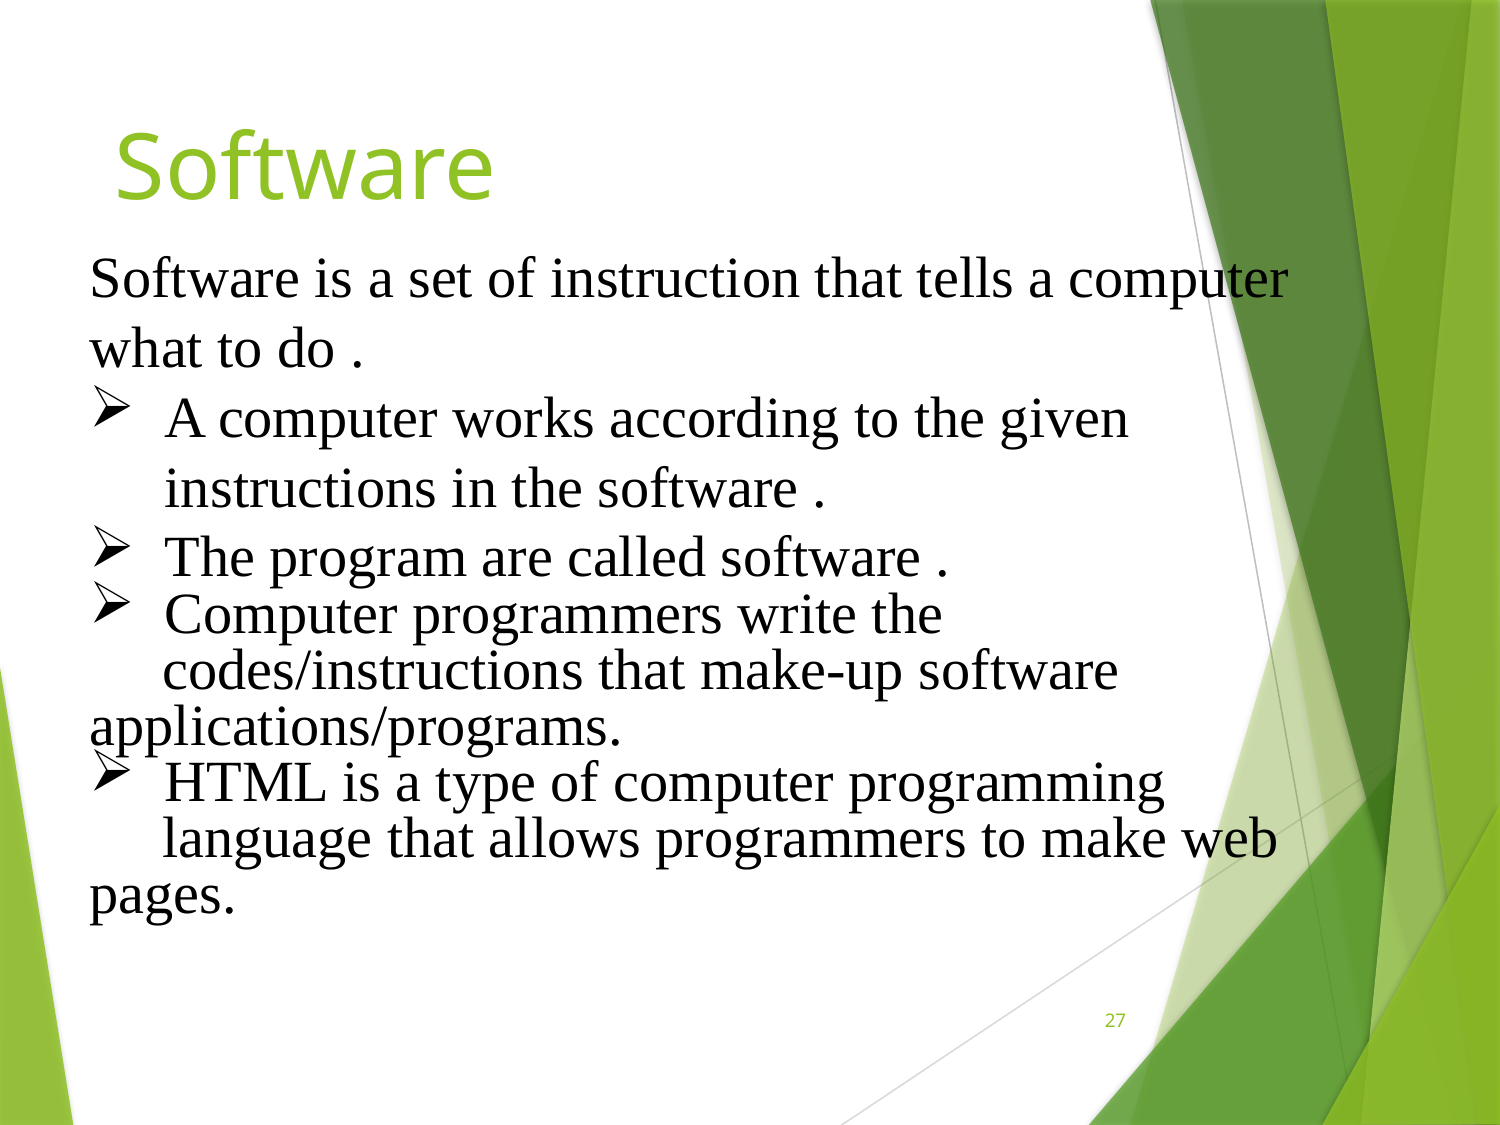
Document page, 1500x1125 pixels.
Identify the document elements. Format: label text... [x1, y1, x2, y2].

title Software [99, 99, 1142, 231]
slide_number 27 [1057, 991, 1142, 1051]
text_box Software is a set of instruction that tells a computer what to do . A computer works according to the given instructions in the software . The program are called software . Computer programmers write the codes/instructions that make-up software applications/programs. HTML is a type of computer programming language that allows programmers to make web pages. [74, 231, 1425, 1007]
